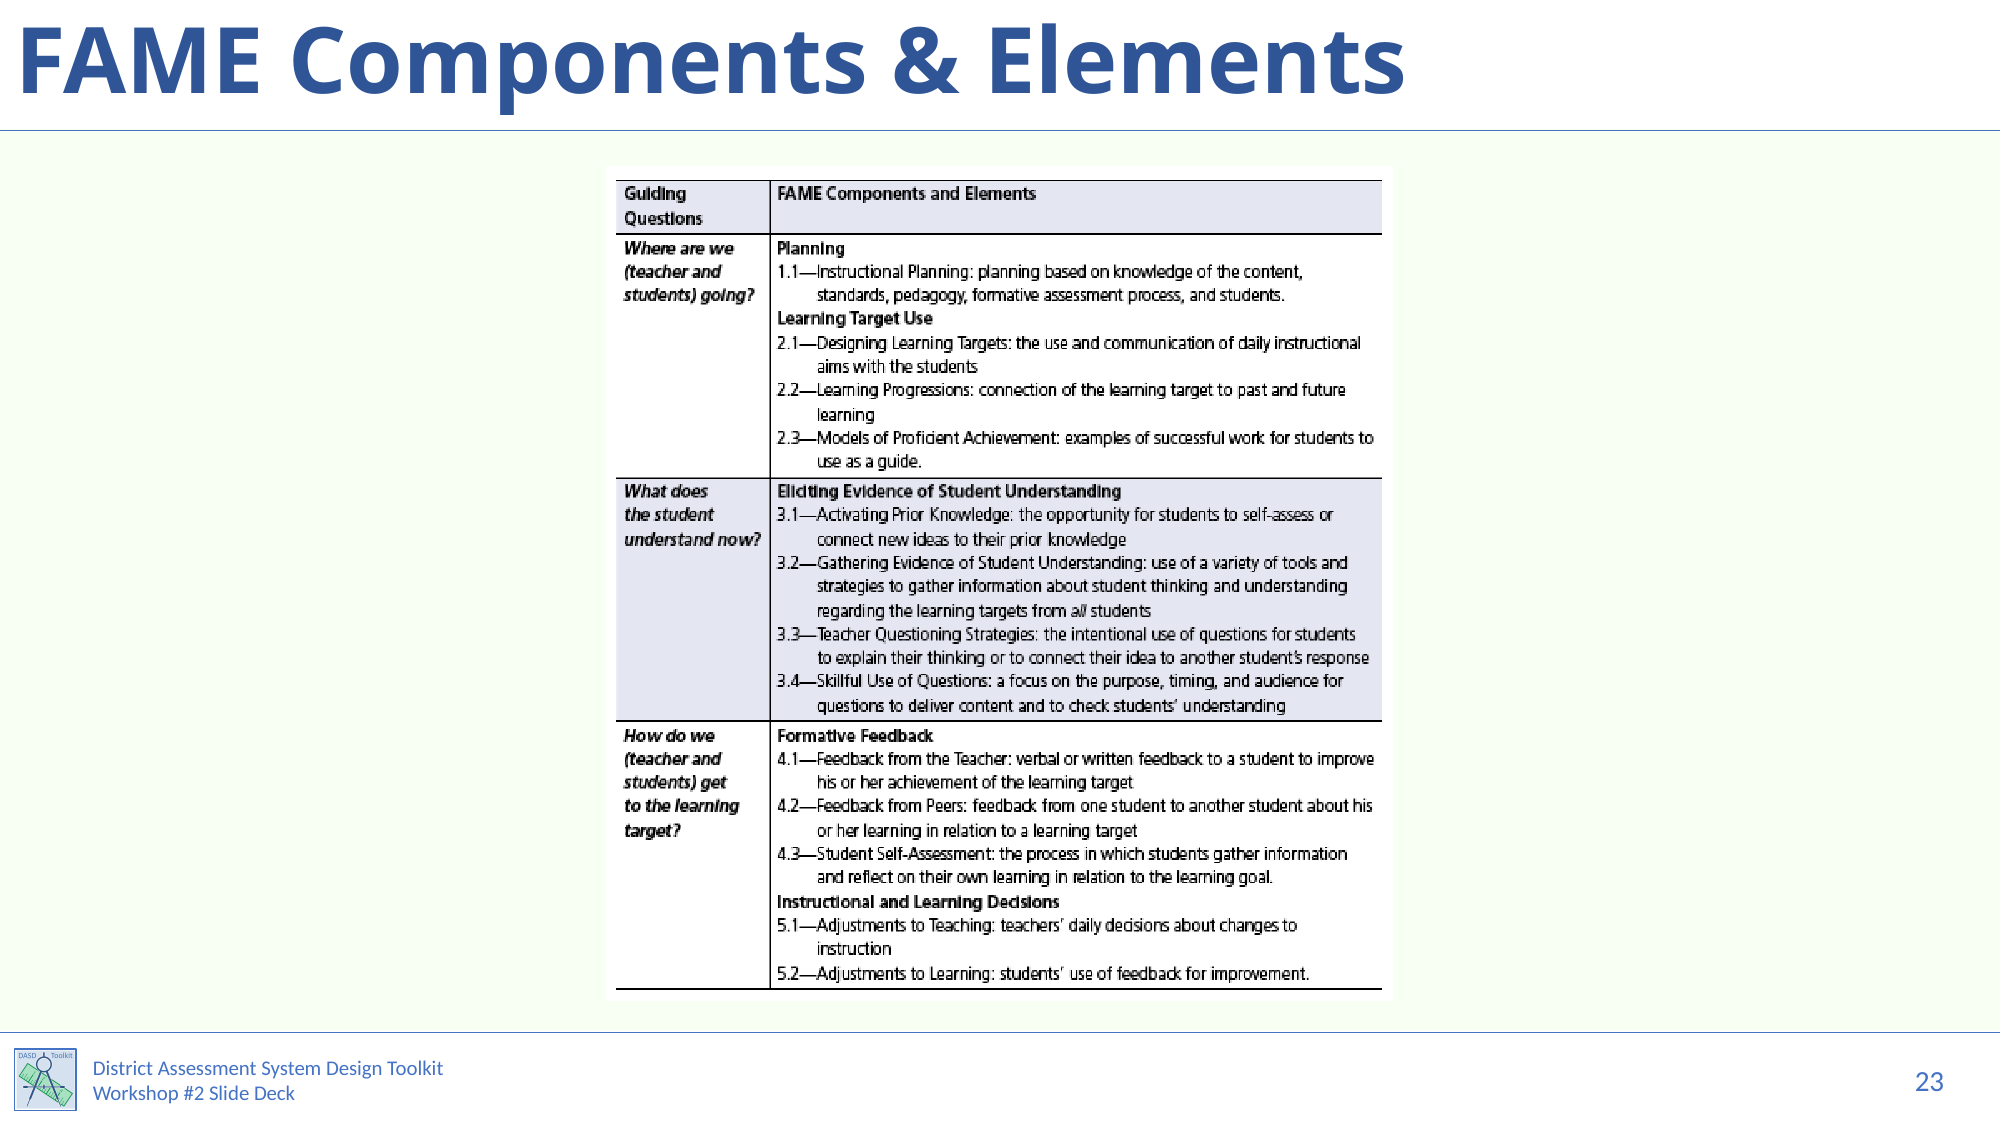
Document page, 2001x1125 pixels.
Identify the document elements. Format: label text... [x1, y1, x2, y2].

picture [15, 1050, 75, 1110]
title FAME Components & Elements [0, 0, 2000, 129]
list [606, 166, 1393, 1002]
